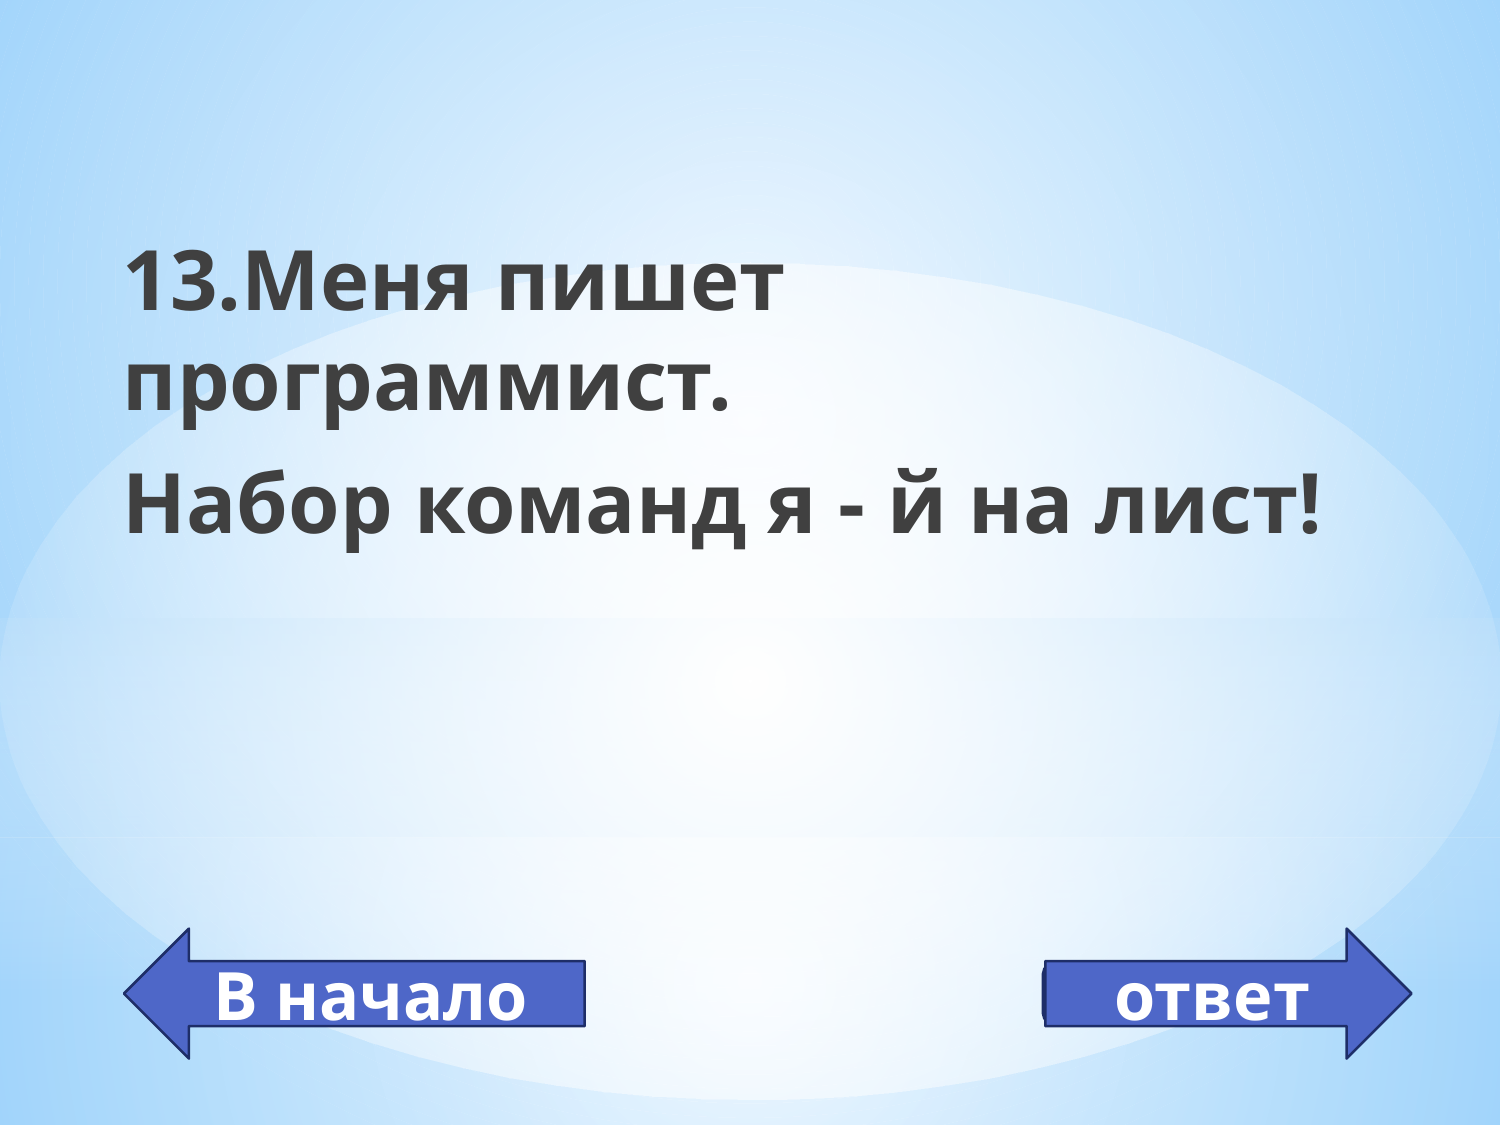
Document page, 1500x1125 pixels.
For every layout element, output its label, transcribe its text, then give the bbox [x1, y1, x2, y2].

text_box [1040, 927, 1412, 1060]
text_box В начало [123, 927, 586, 1060]
list 13.Меня пишет программист. Набор команд я - й на лист! [100, 219, 1388, 790]
